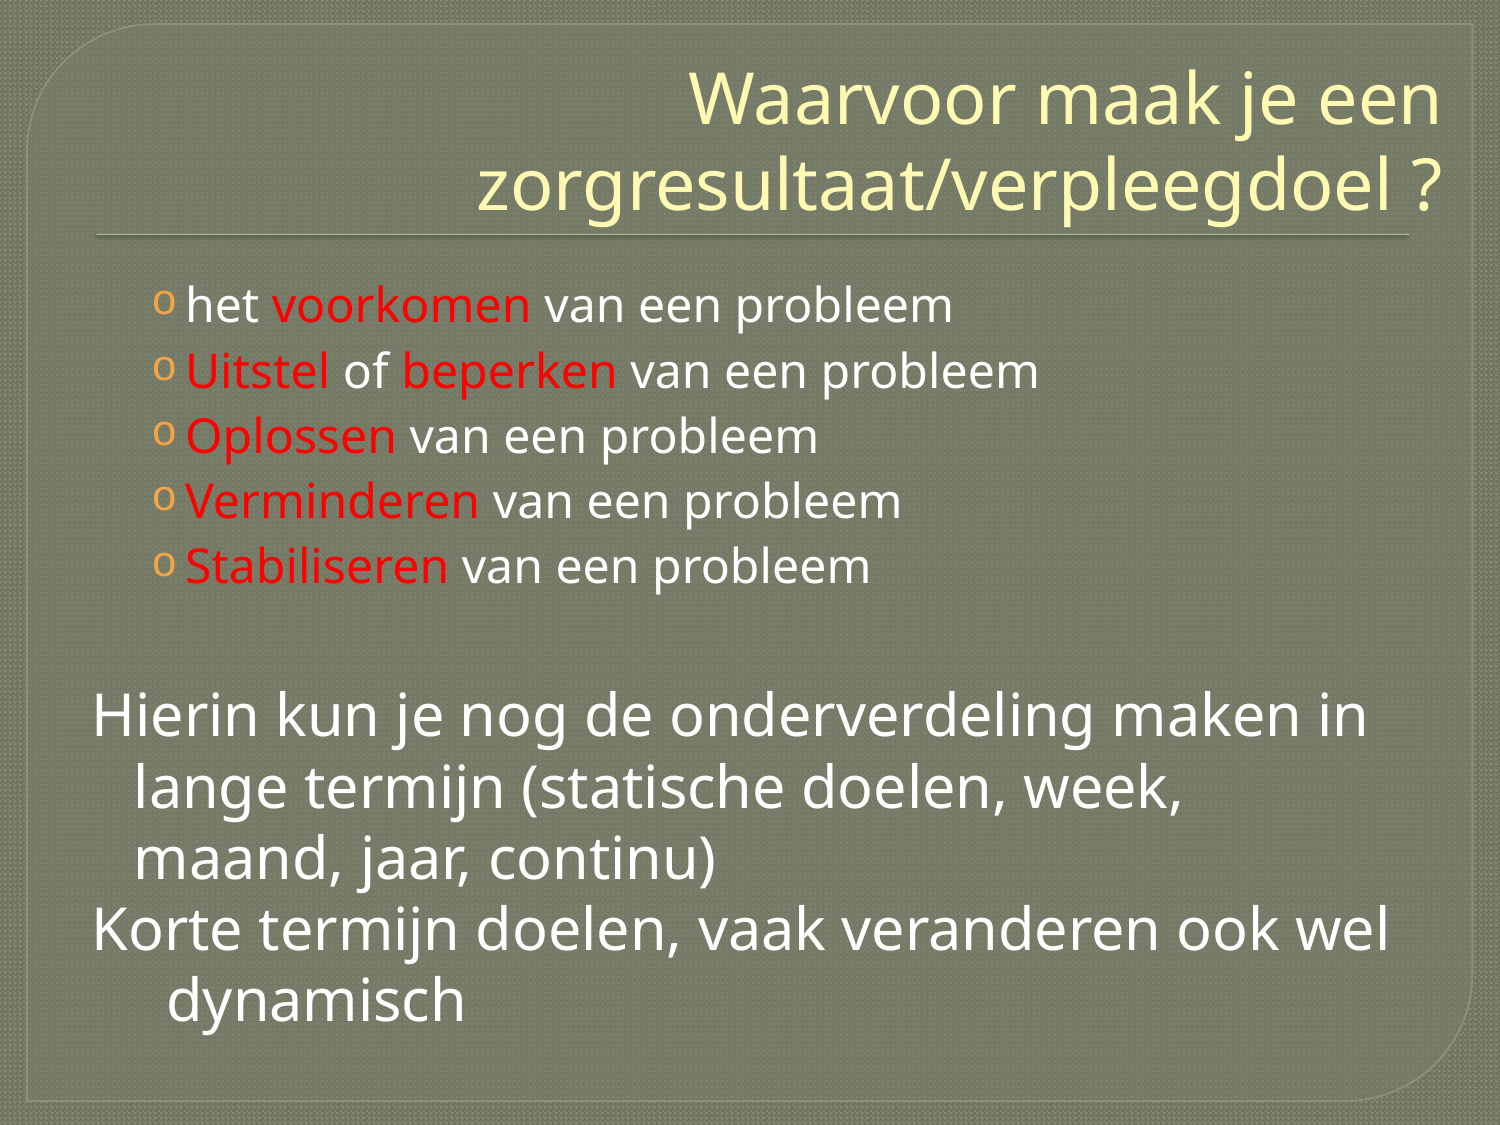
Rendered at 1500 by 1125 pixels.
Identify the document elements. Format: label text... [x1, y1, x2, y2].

list het voorkomen van een probleem Uitstel of beperken van een probleem Oplossen van een probleem Verminderen van een probleem Stabiliseren van een probleem Hierin kun je nog de onderverdeling maken in lange termijn (statische doelen, week, maand, jaar, continu) Korte termijn doelen, vaak veranderen ook wel dynamisch [76, 267, 1427, 1047]
title Waarvoor maak je een zorgresultaat/verpleegdoel ? [75, 45, 1459, 233]
